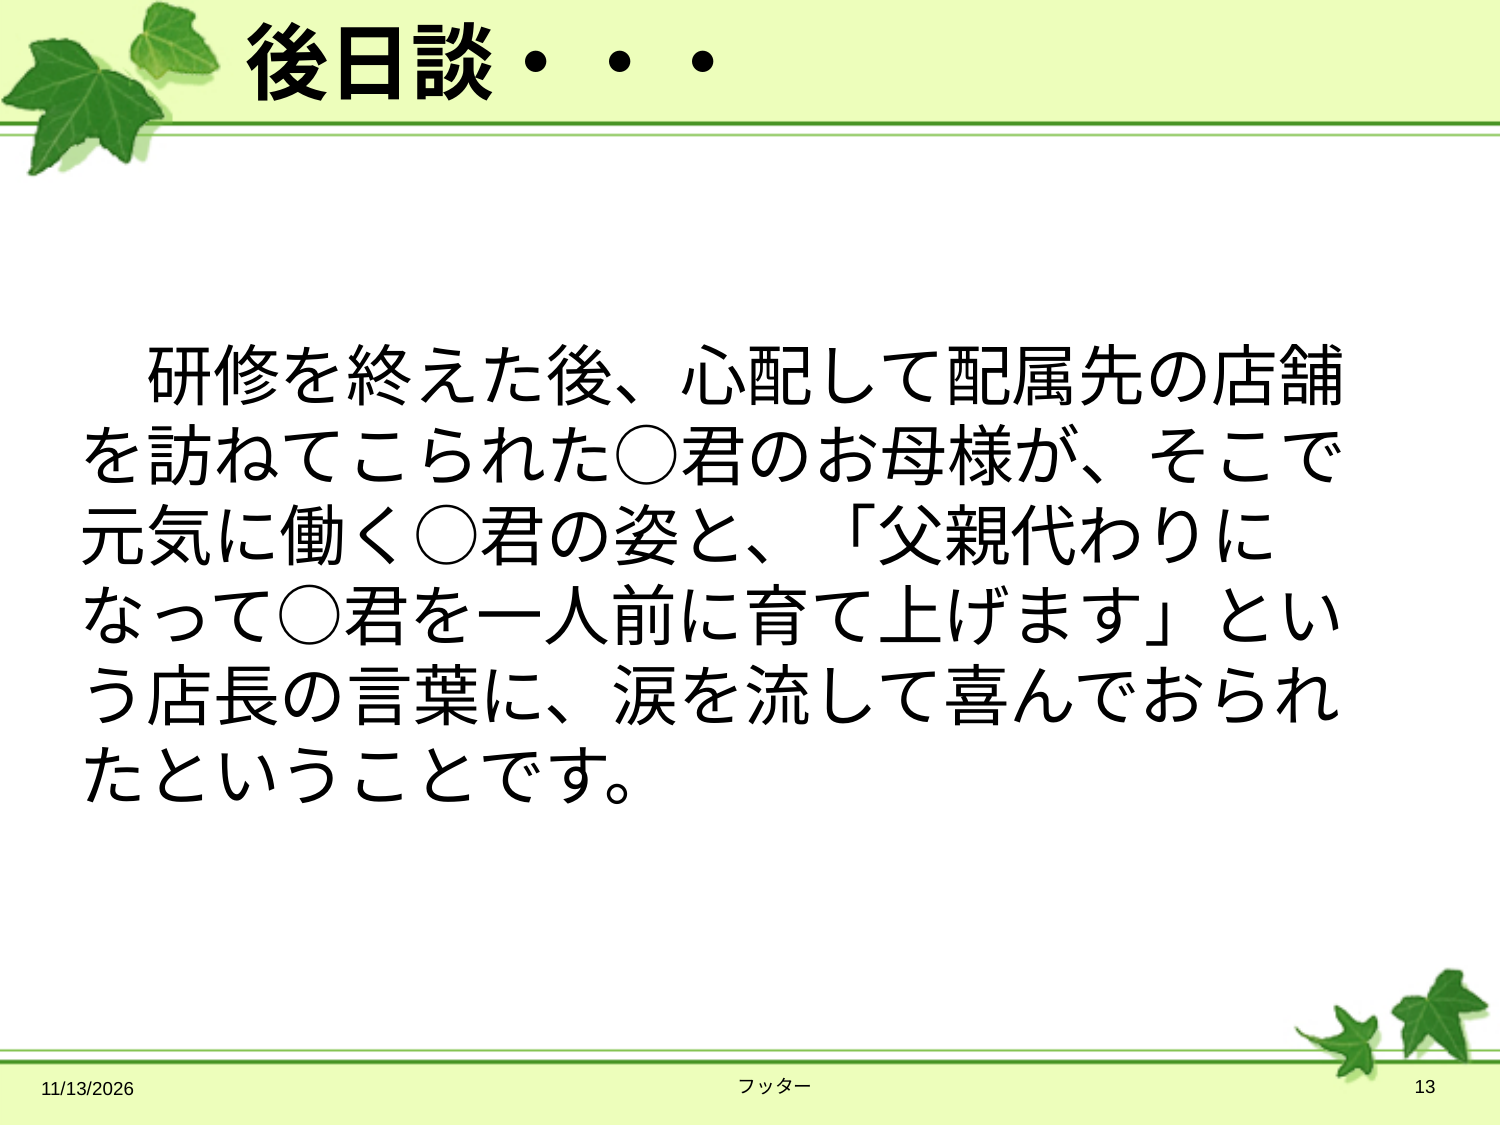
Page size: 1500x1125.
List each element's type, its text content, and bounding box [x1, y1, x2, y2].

slide_number 13 [1387, 1074, 1463, 1098]
title 後日談・・・ [230, 42, 1456, 118]
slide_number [26, 1069, 276, 1107]
footer フッター [287, 1069, 1263, 1107]
text_box 研修を終えた後、心配して配属先の店舗を訪ねてこられた○君のお母様が、そこで元気に働く○君の姿と、「父親代わりになって○君を一人前に育て上げます」という店長の言葉に、涙を流して喜んでおられたということです。 [64, 326, 1397, 821]
picture [0, 0, 1500, 1125]
